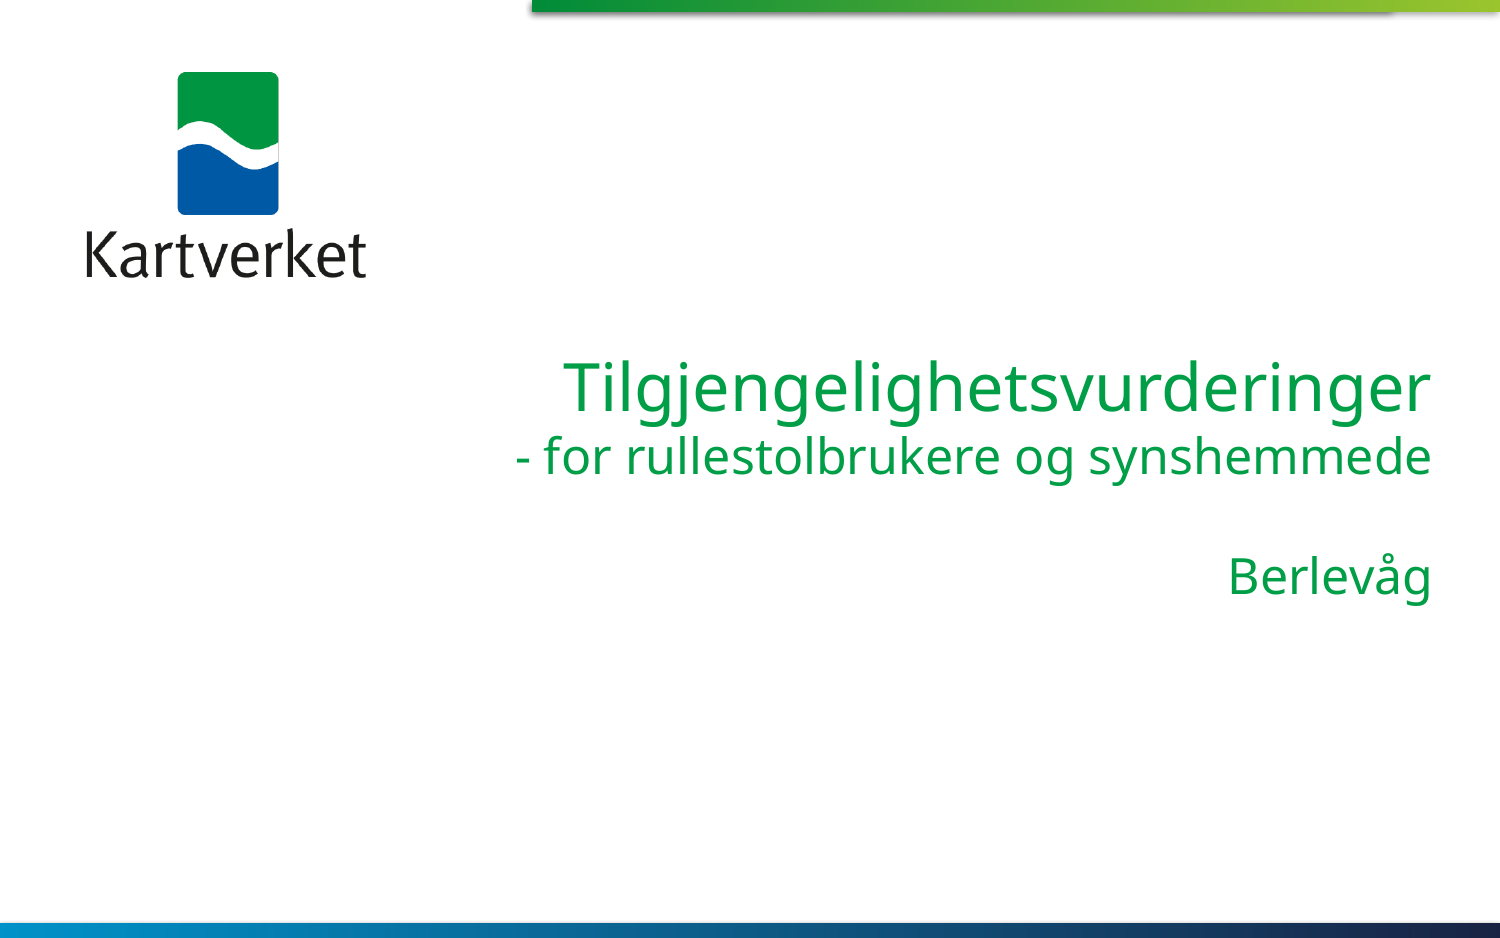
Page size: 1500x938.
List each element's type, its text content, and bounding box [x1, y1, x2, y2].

text_box Tilgjengelighetsvurderinger - for rullestolbrukere og synshemmede Berlevåg [66, 337, 1449, 613]
